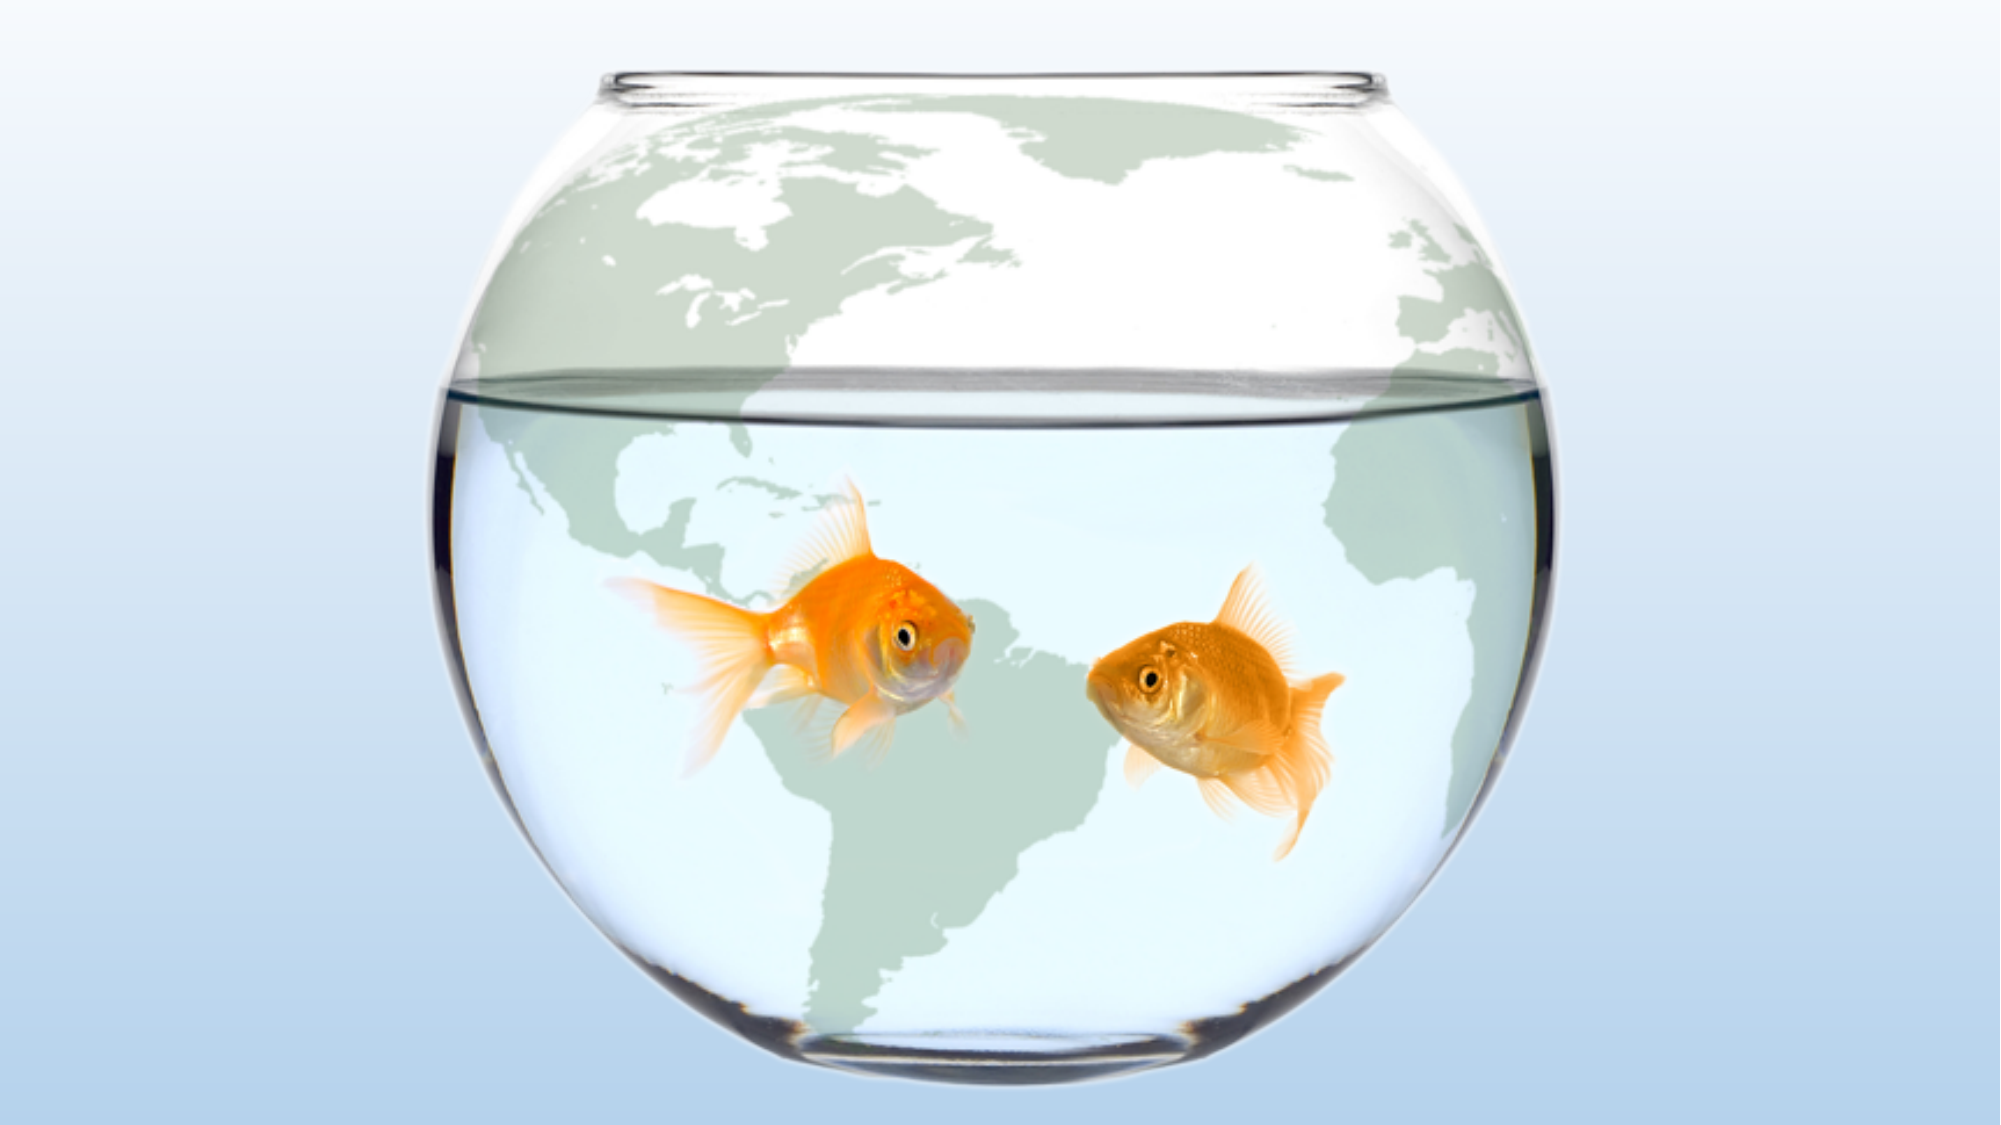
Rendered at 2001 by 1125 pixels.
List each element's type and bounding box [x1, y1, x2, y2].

picture [412, 52, 1572, 1099]
